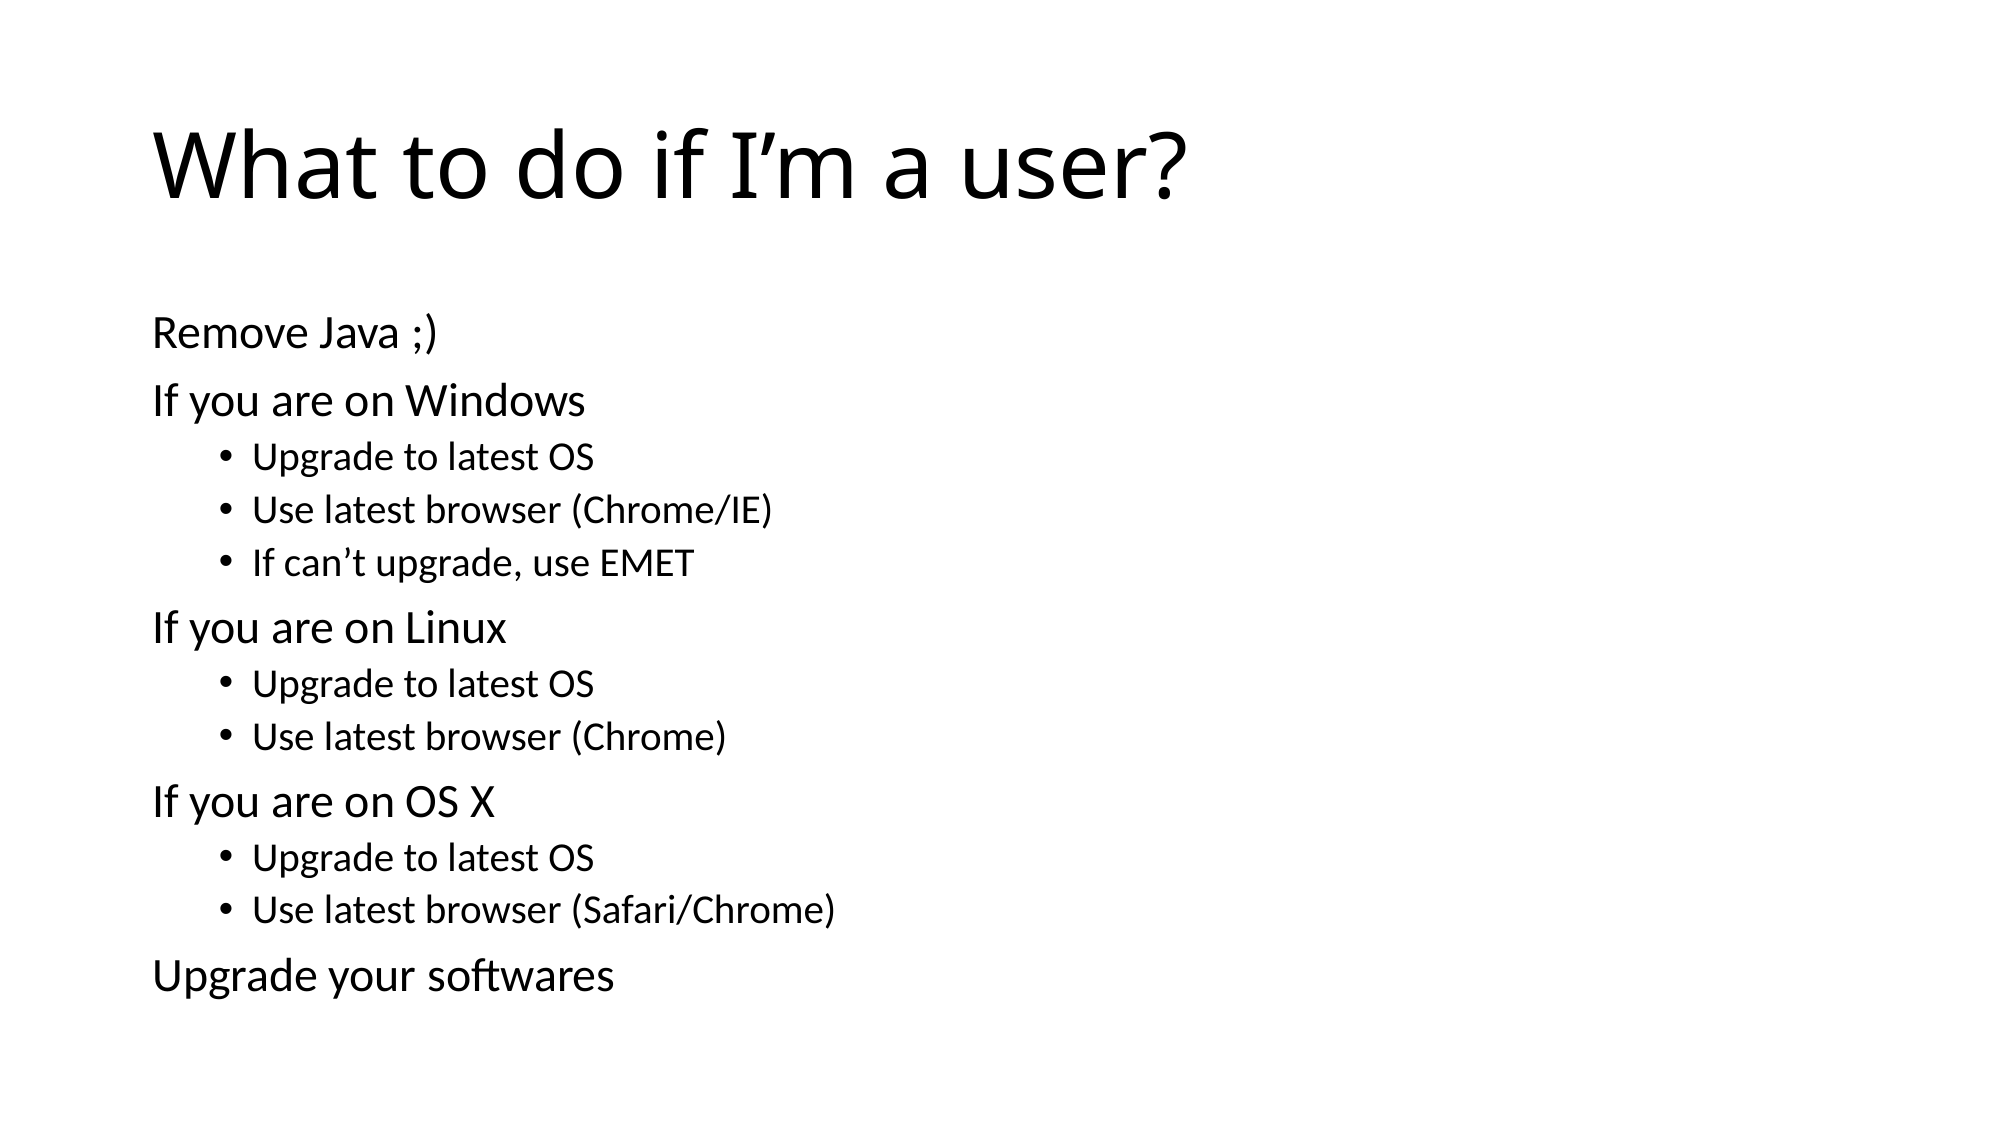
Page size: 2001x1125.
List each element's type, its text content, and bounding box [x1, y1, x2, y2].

title What to do if I’m a user? [137, 59, 1863, 278]
list Remove Java ;) If you are on Windows Upgrade to latest OS Use latest browser (Chrome/IE) If can’t upgrade, use EMET If you are on Linux Upgrade to latest OS Use latest browser (Chrome) If you are on OS X Upgrade to latest OS Use latest browser (Safari/Chrome) Upgrade your softwares [137, 299, 1863, 1014]
